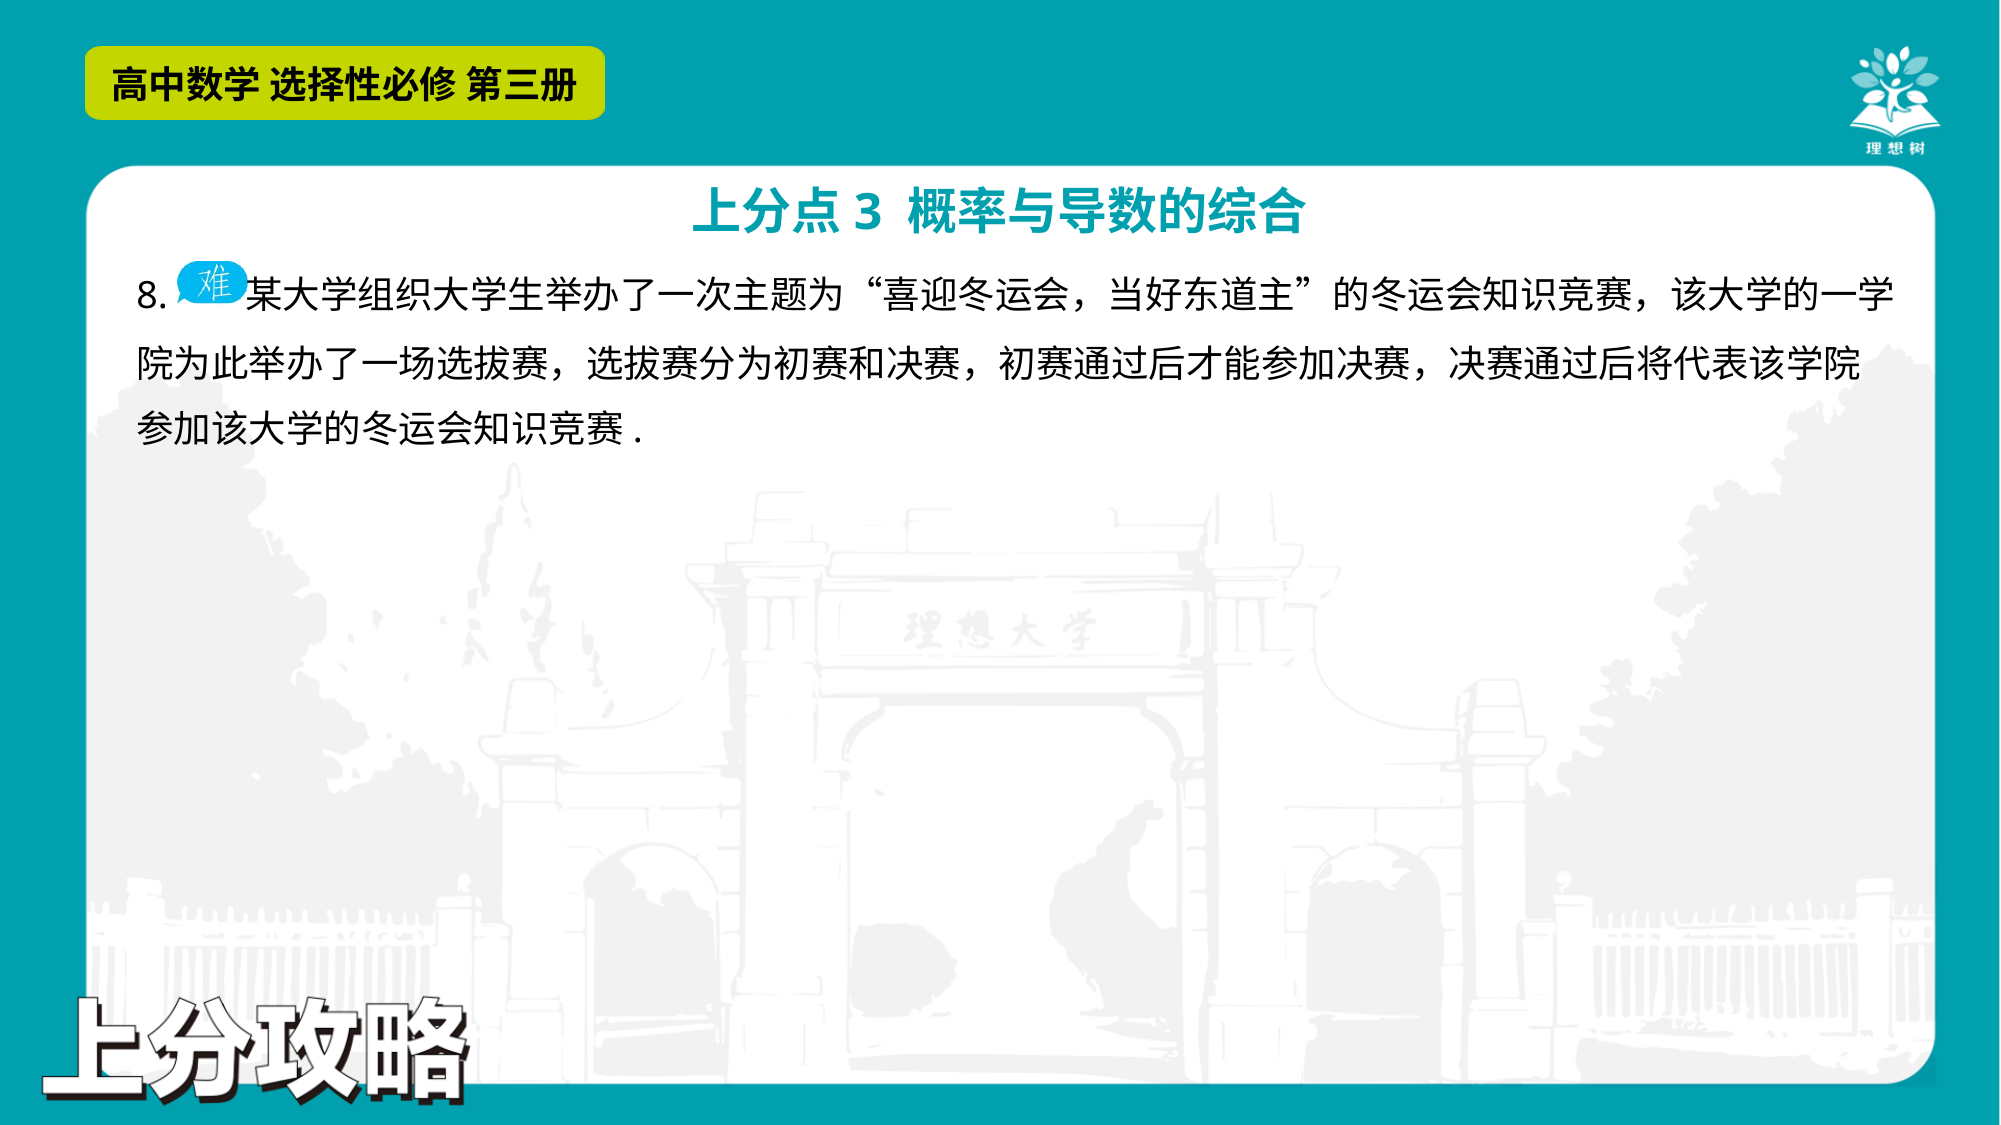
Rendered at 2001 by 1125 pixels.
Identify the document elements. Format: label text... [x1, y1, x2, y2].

text_box 8. 某大学组织大学生举办了一次主题为“喜迎冬运会，当好东道主”的冬运会知识竞赛，该大学的一学 院为此举办了一场选拔赛，选拔赛分为初赛和决赛，初赛通过后才能参加决赛，决赛通过后将代表该学院 参加该大学的冬运会知识竞赛. [136, 247, 1865, 444]
picture [0, 0, 2000, 1125]
